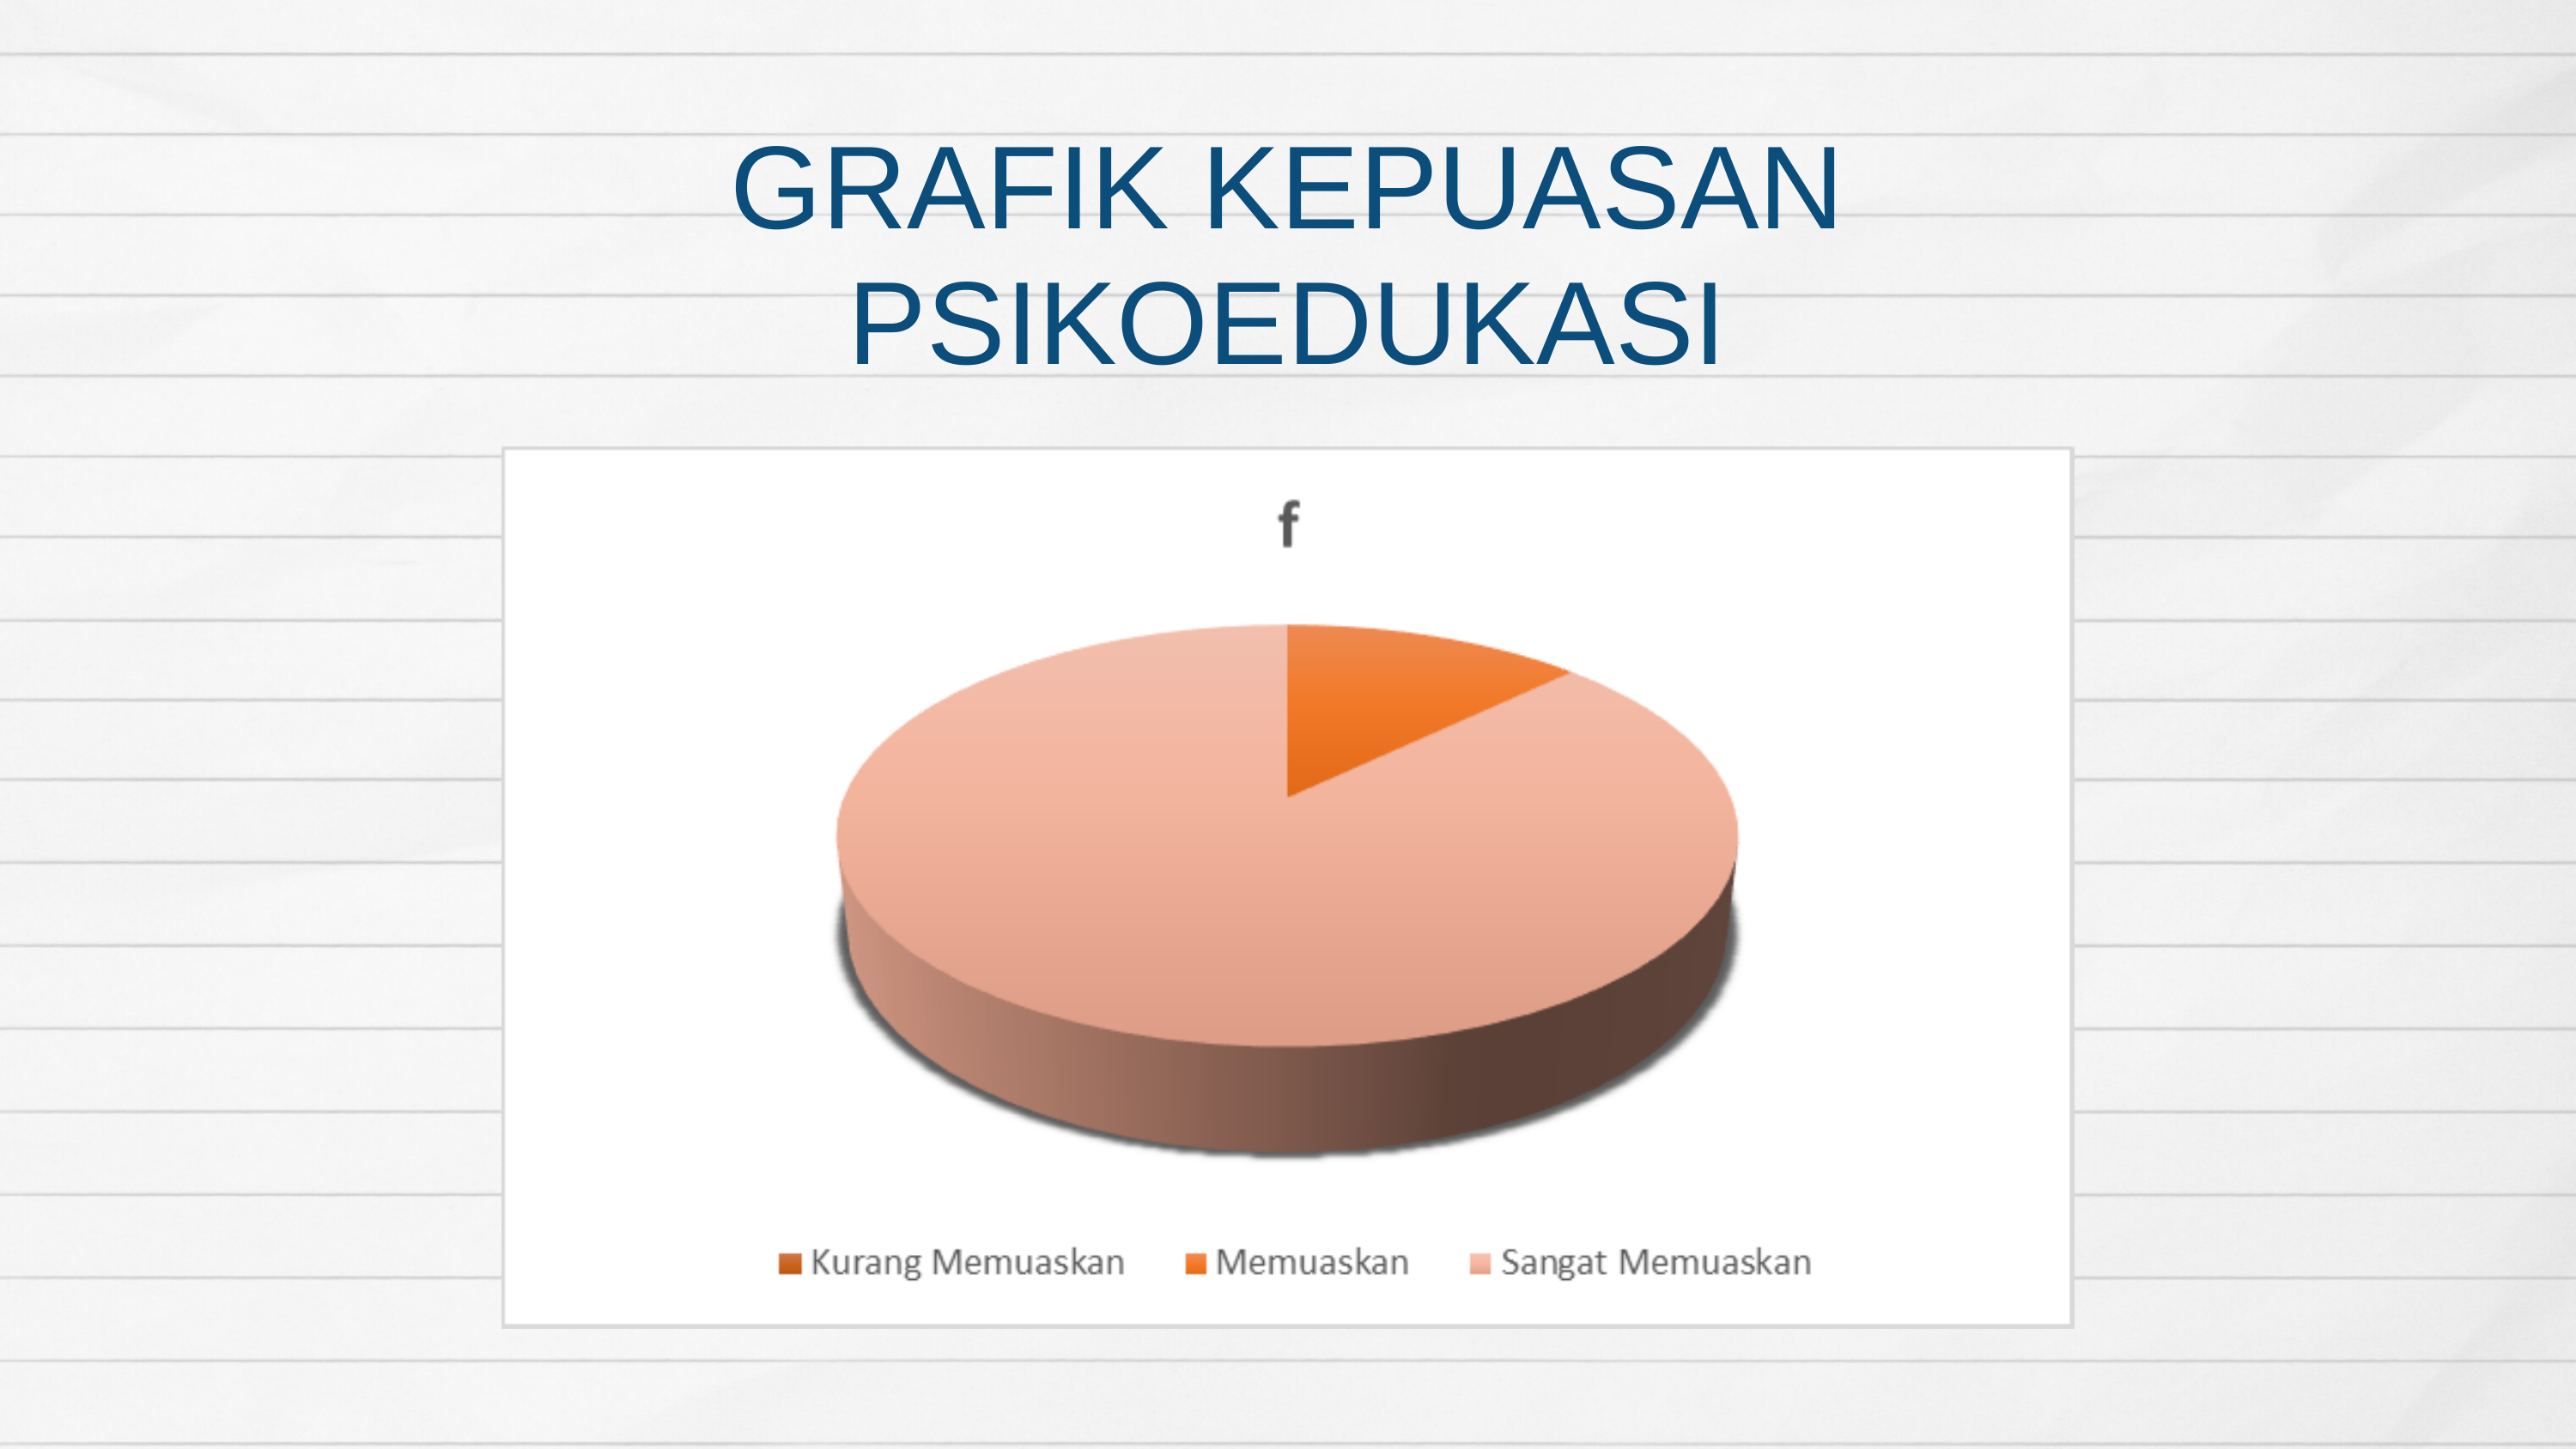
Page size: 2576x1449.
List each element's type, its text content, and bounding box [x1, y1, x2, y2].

text_box GRAFIK KEPUASAN PSIKOEDUKASI [694, 119, 1882, 392]
text_box [0, 0, 2576, 1449]
text_box [501, 446, 2075, 1329]
